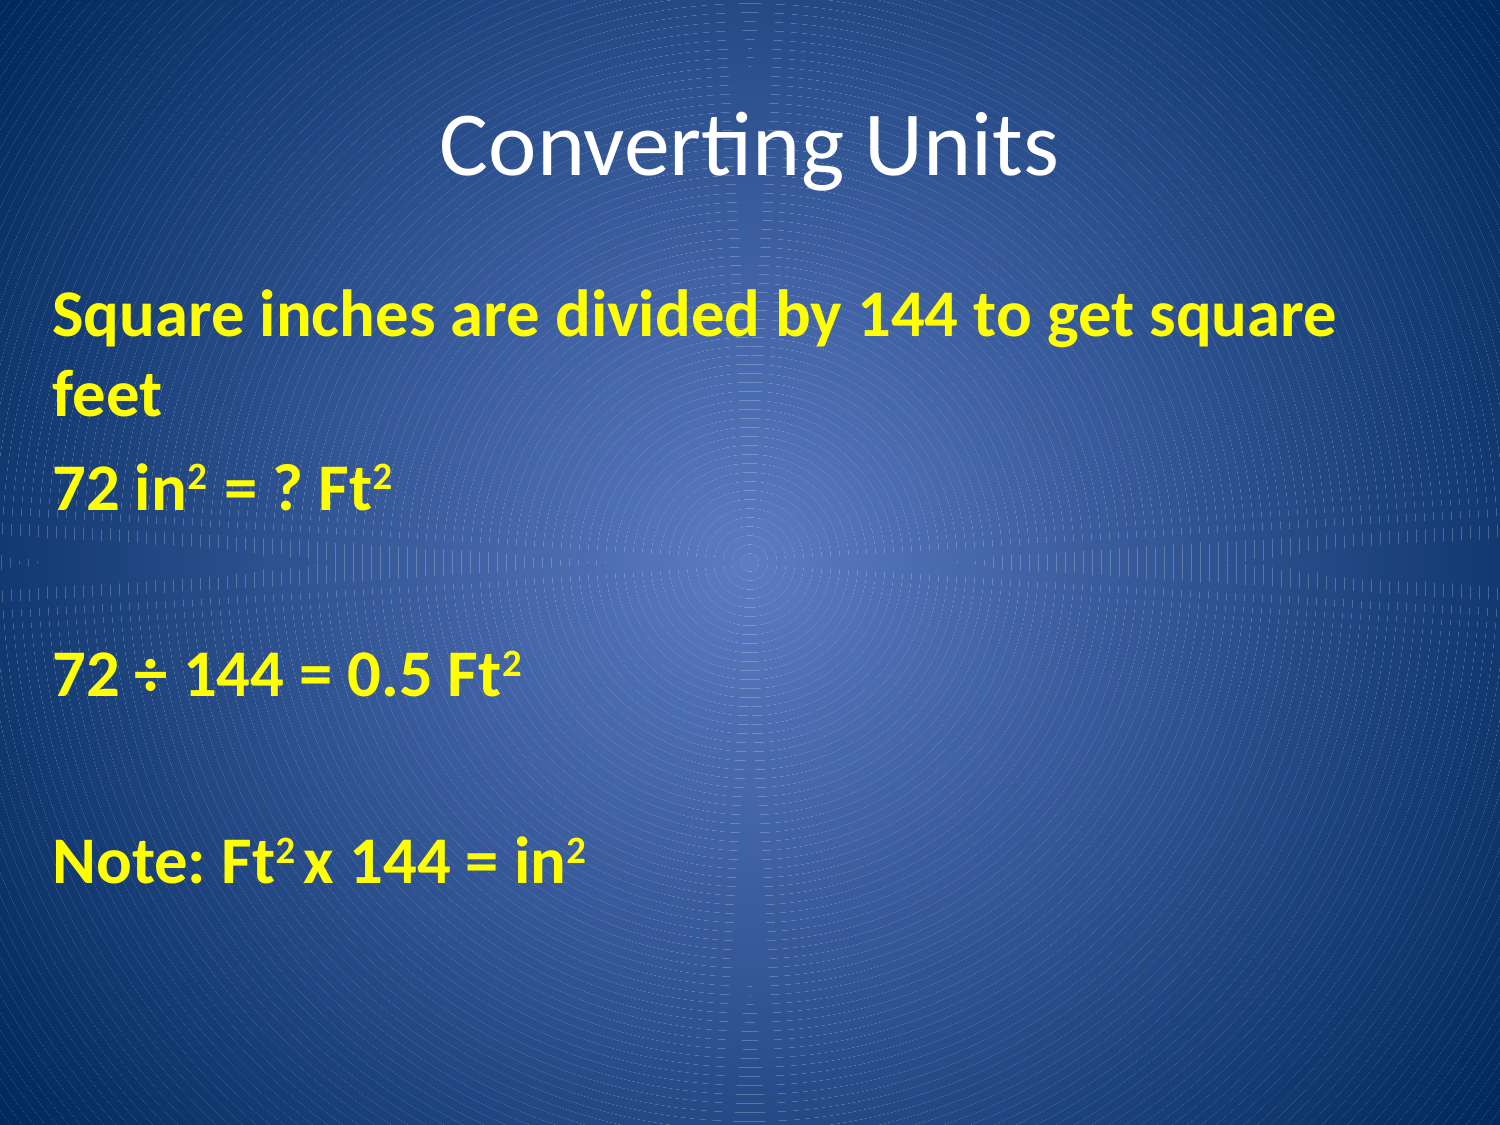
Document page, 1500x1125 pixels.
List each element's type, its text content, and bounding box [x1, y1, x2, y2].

title Converting Units [75, 45, 1425, 233]
list Square inches are divided by 144 to get square feet 72 in2 = ? Ft2 72 ÷ 144 = 0.5 Ft2 Note: Ft2 x 144 = in2 [37, 262, 1475, 1125]
